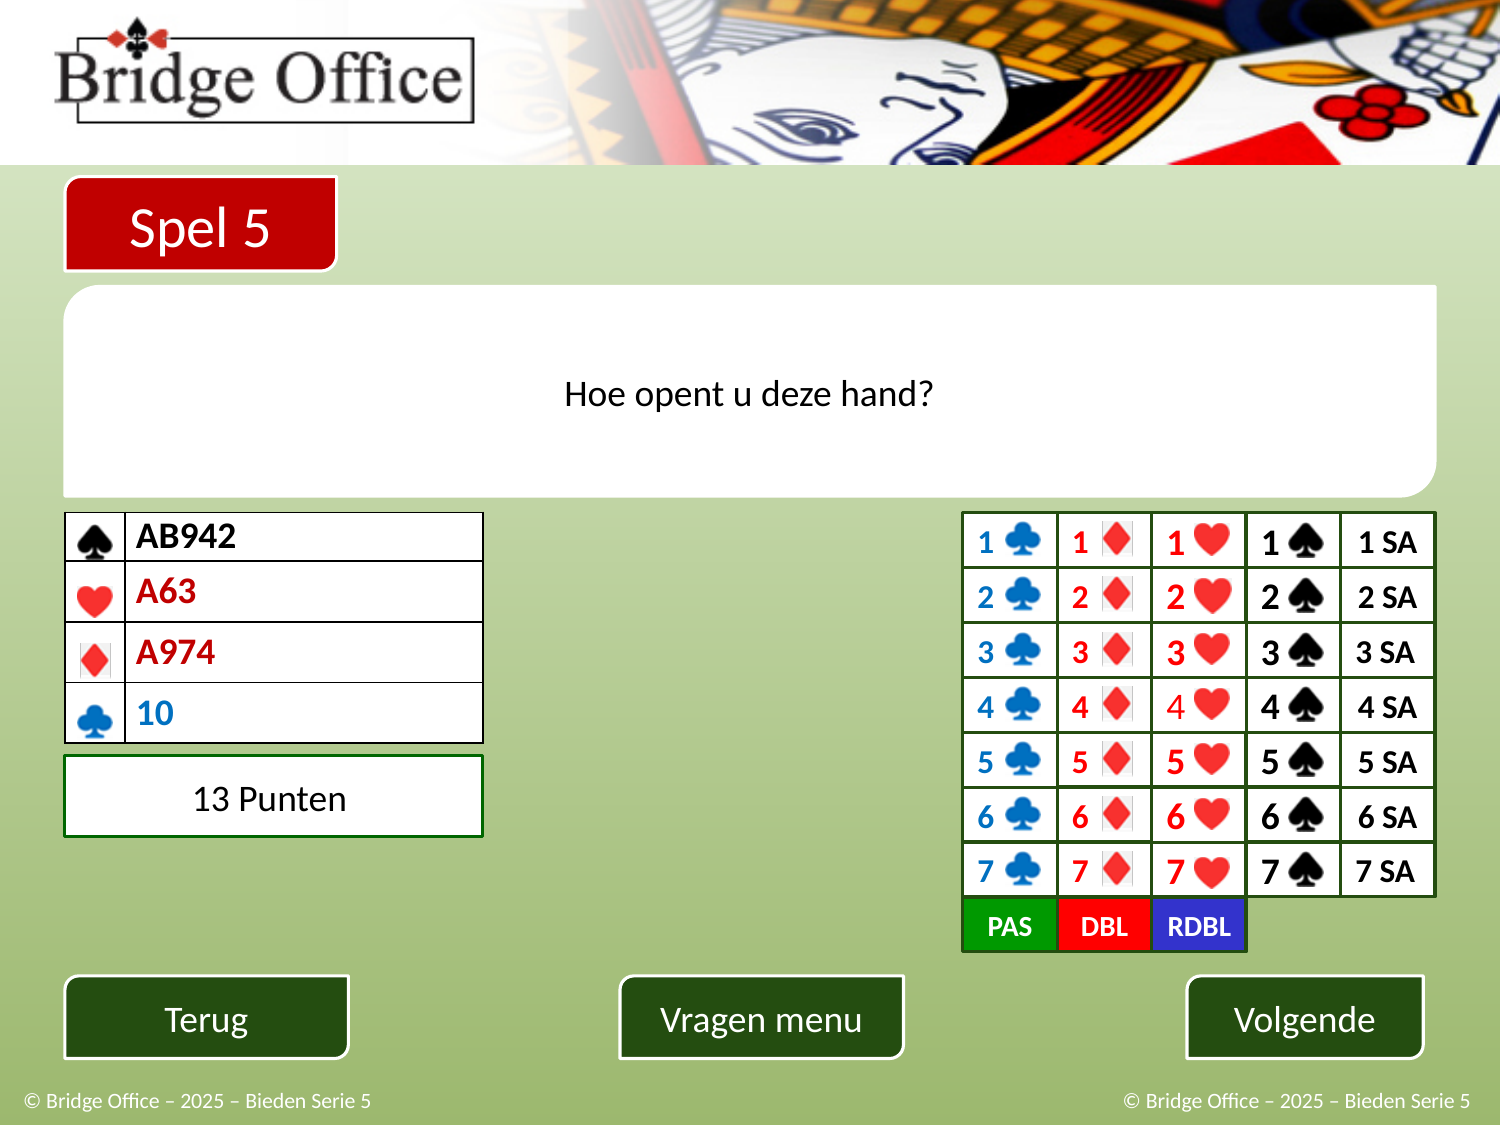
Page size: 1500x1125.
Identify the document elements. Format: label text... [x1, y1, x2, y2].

picture [1288, 686, 1324, 723]
text_box 5 [1153, 734, 1248, 786]
text_box 3 [1150, 621, 1245, 676]
text_box 1 [1153, 511, 1245, 569]
picture [1288, 521, 1325, 558]
picture [1193, 578, 1232, 614]
text_box 1 SA [1342, 511, 1437, 569]
text_box 7 [1150, 841, 1245, 898]
picture [77, 643, 113, 679]
table_cell 10 [126, 683, 482, 742]
picture [1099, 851, 1135, 887]
text_box 4 [1150, 676, 1245, 734]
text_box 7 [1245, 841, 1339, 898]
text_box Volgende [1185, 974, 1425, 1061]
text_box 7 SA [1339, 844, 1437, 898]
table_header [66, 513, 124, 560]
text_box 5 [961, 734, 1059, 786]
text_box 7 [1056, 841, 1150, 898]
picture [1099, 576, 1135, 613]
text_box © Bridge Office – 2025 – Bieden Serie 5 [8, 1079, 393, 1121]
table_cell A63 [126, 562, 482, 621]
text_box PAS [961, 896, 1059, 953]
table_cell [66, 623, 124, 682]
text_box 5 [1059, 734, 1153, 786]
text_box Hoe opent u deze hand? [63, 284, 1437, 498]
picture [1004, 741, 1041, 778]
picture [1193, 523, 1230, 556]
text_box 4 [961, 676, 1059, 734]
text_box 2 [1245, 569, 1339, 621]
table_cell [66, 683, 124, 742]
picture [1288, 741, 1324, 778]
picture [1004, 686, 1041, 723]
text_box Terug [63, 974, 350, 1061]
picture [1288, 576, 1324, 613]
text_box 2 [1153, 569, 1245, 621]
picture [77, 703, 113, 740]
table_cell A974 [126, 623, 482, 682]
text_box 13 Punten [63, 754, 484, 838]
picture [1004, 851, 1041, 887]
picture [1004, 576, 1041, 613]
text_box 5 [1248, 734, 1339, 786]
text_box 6 SA [1339, 786, 1437, 844]
text_box Spel 5 [63, 179, 339, 273]
picture [1004, 521, 1041, 558]
text_box 6 [961, 786, 1056, 841]
picture [77, 585, 113, 618]
text_box Vragen menu [618, 974, 906, 1061]
picture [77, 524, 113, 561]
picture [1004, 796, 1041, 833]
picture [1099, 521, 1135, 558]
text_box 4 [1245, 676, 1339, 734]
picture [1193, 743, 1230, 776]
picture [1099, 796, 1135, 833]
text_box 2 [961, 569, 1056, 621]
text_box RDBL [1153, 898, 1248, 953]
text_box PAS [72, 744, 117, 751]
text_box 1 [1245, 511, 1342, 569]
text_box 1 [1059, 511, 1153, 569]
text_box 1 [961, 511, 1059, 569]
picture [1288, 631, 1324, 668]
picture [1099, 741, 1135, 778]
picture [1193, 857, 1230, 890]
text_box 4 SA [1339, 676, 1437, 734]
text_box 2 [1056, 569, 1153, 621]
table_header AB942 [126, 513, 482, 560]
picture [1193, 798, 1230, 830]
table_cell [66, 562, 124, 621]
text_box 3 [961, 621, 1056, 676]
text_box 3 SA [1339, 621, 1437, 676]
text_box 3 [1245, 621, 1339, 676]
text_box 4 [1059, 676, 1150, 734]
picture [1288, 796, 1324, 832]
text_box 6 [1150, 786, 1245, 841]
text_box 6 [1245, 786, 1339, 841]
picture [1193, 688, 1230, 721]
text_box 5 SA [1339, 734, 1437, 786]
text_box 2 SA [1339, 569, 1437, 621]
picture [1004, 631, 1041, 668]
text_box 7 [961, 841, 1056, 896]
text_box 6 [1056, 786, 1150, 841]
picture [1099, 686, 1135, 723]
picture [1099, 631, 1135, 668]
picture [1194, 633, 1230, 666]
text_box © Bridge Office – 2025 – Bieden Serie 5 [1107, 1079, 1500, 1121]
text_box DBL [1059, 898, 1153, 953]
picture [0, 0, 1500, 166]
text_box 3 [1056, 621, 1150, 676]
picture [1288, 851, 1324, 887]
